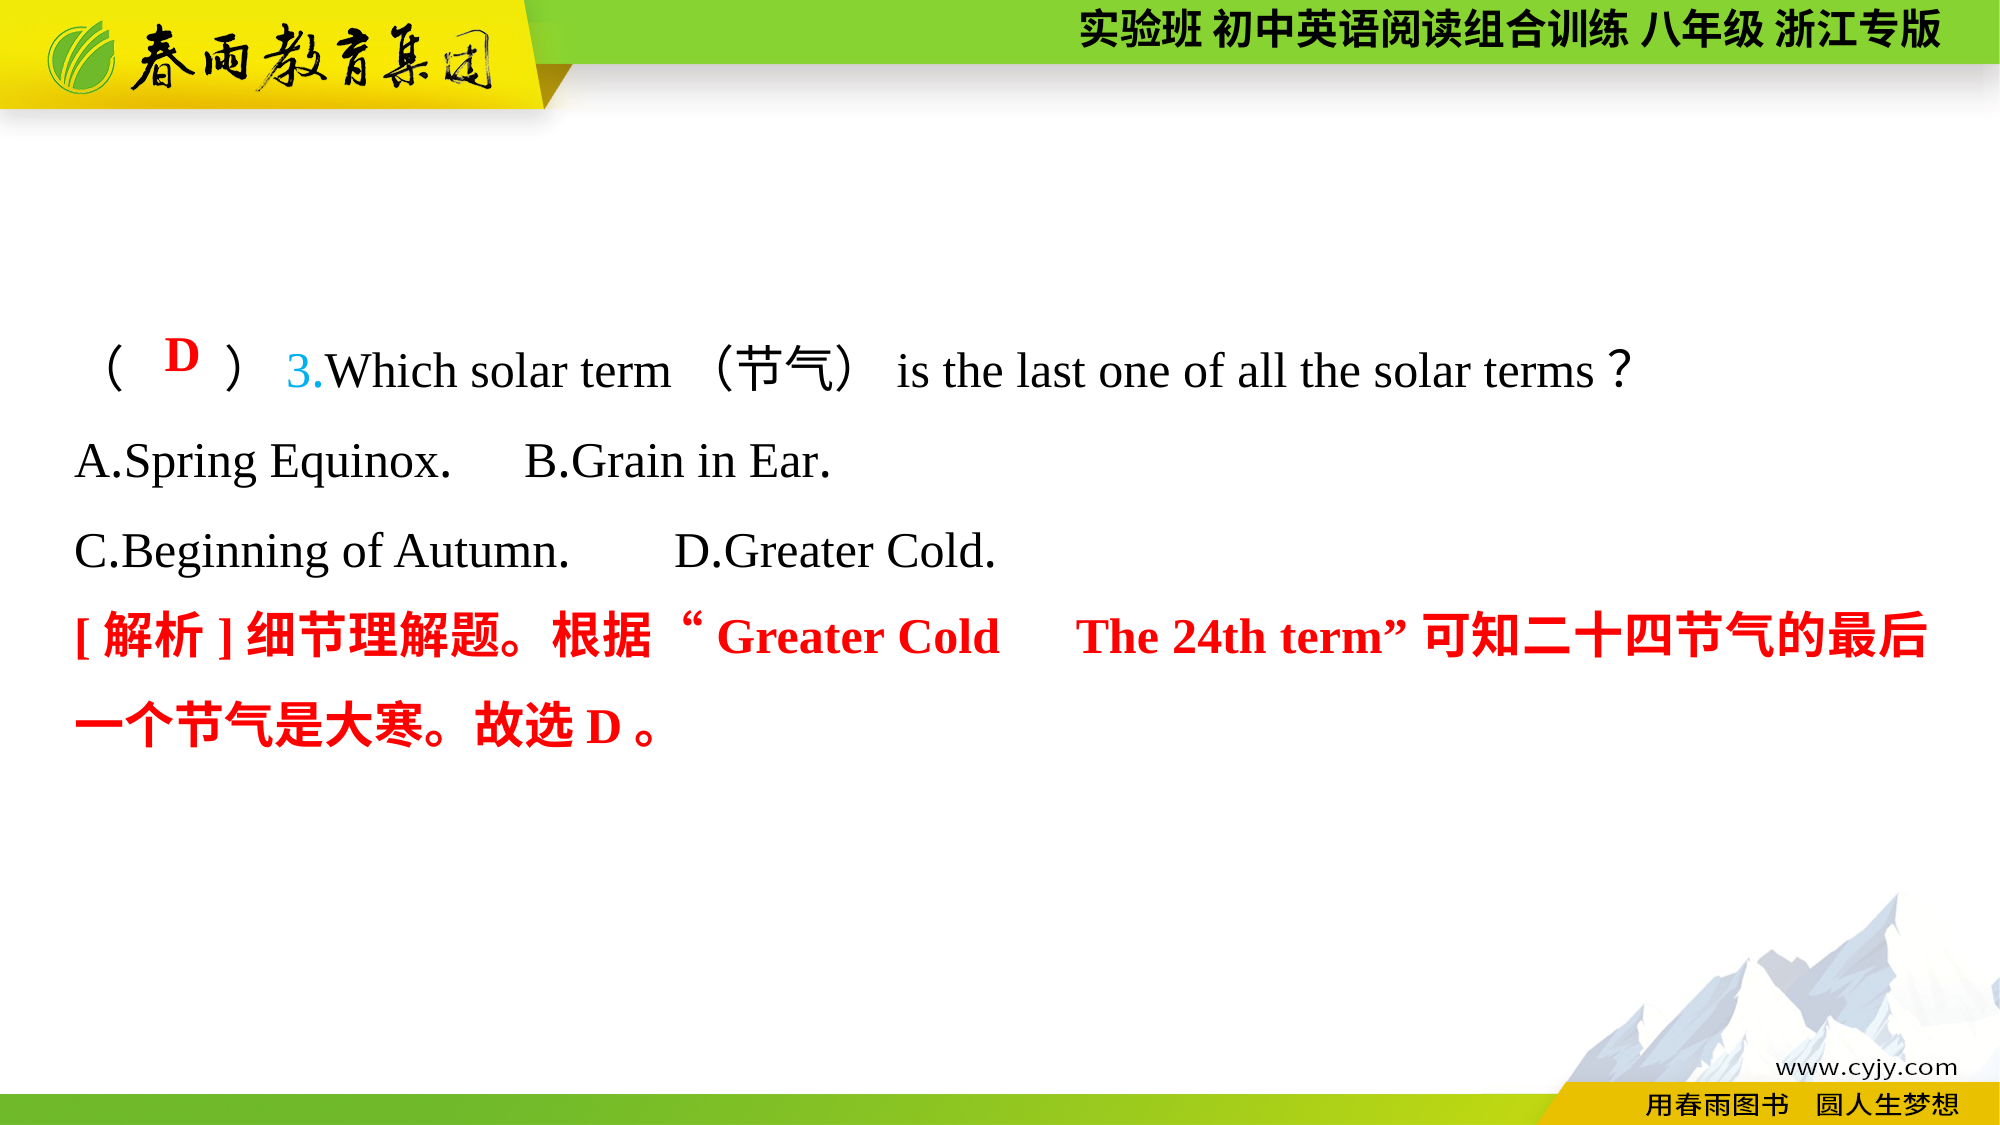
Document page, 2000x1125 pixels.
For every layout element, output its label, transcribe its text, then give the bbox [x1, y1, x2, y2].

text_box D [149, 314, 216, 390]
list （ ）3.Which solar term（节气）is the last one of all the solar terms？ A.Spring Equinox. B.Grain in Ear. C.Beginning of Autumn. D.Greater Cold. [59, 299, 1944, 566]
picture [0, 0, 2000, 1125]
text_box [解析]细节理解题。根据“Greater Cold The 24th term”可知二十四节气的最后一个节气是大寒。故选D。 [59, 566, 1944, 761]
